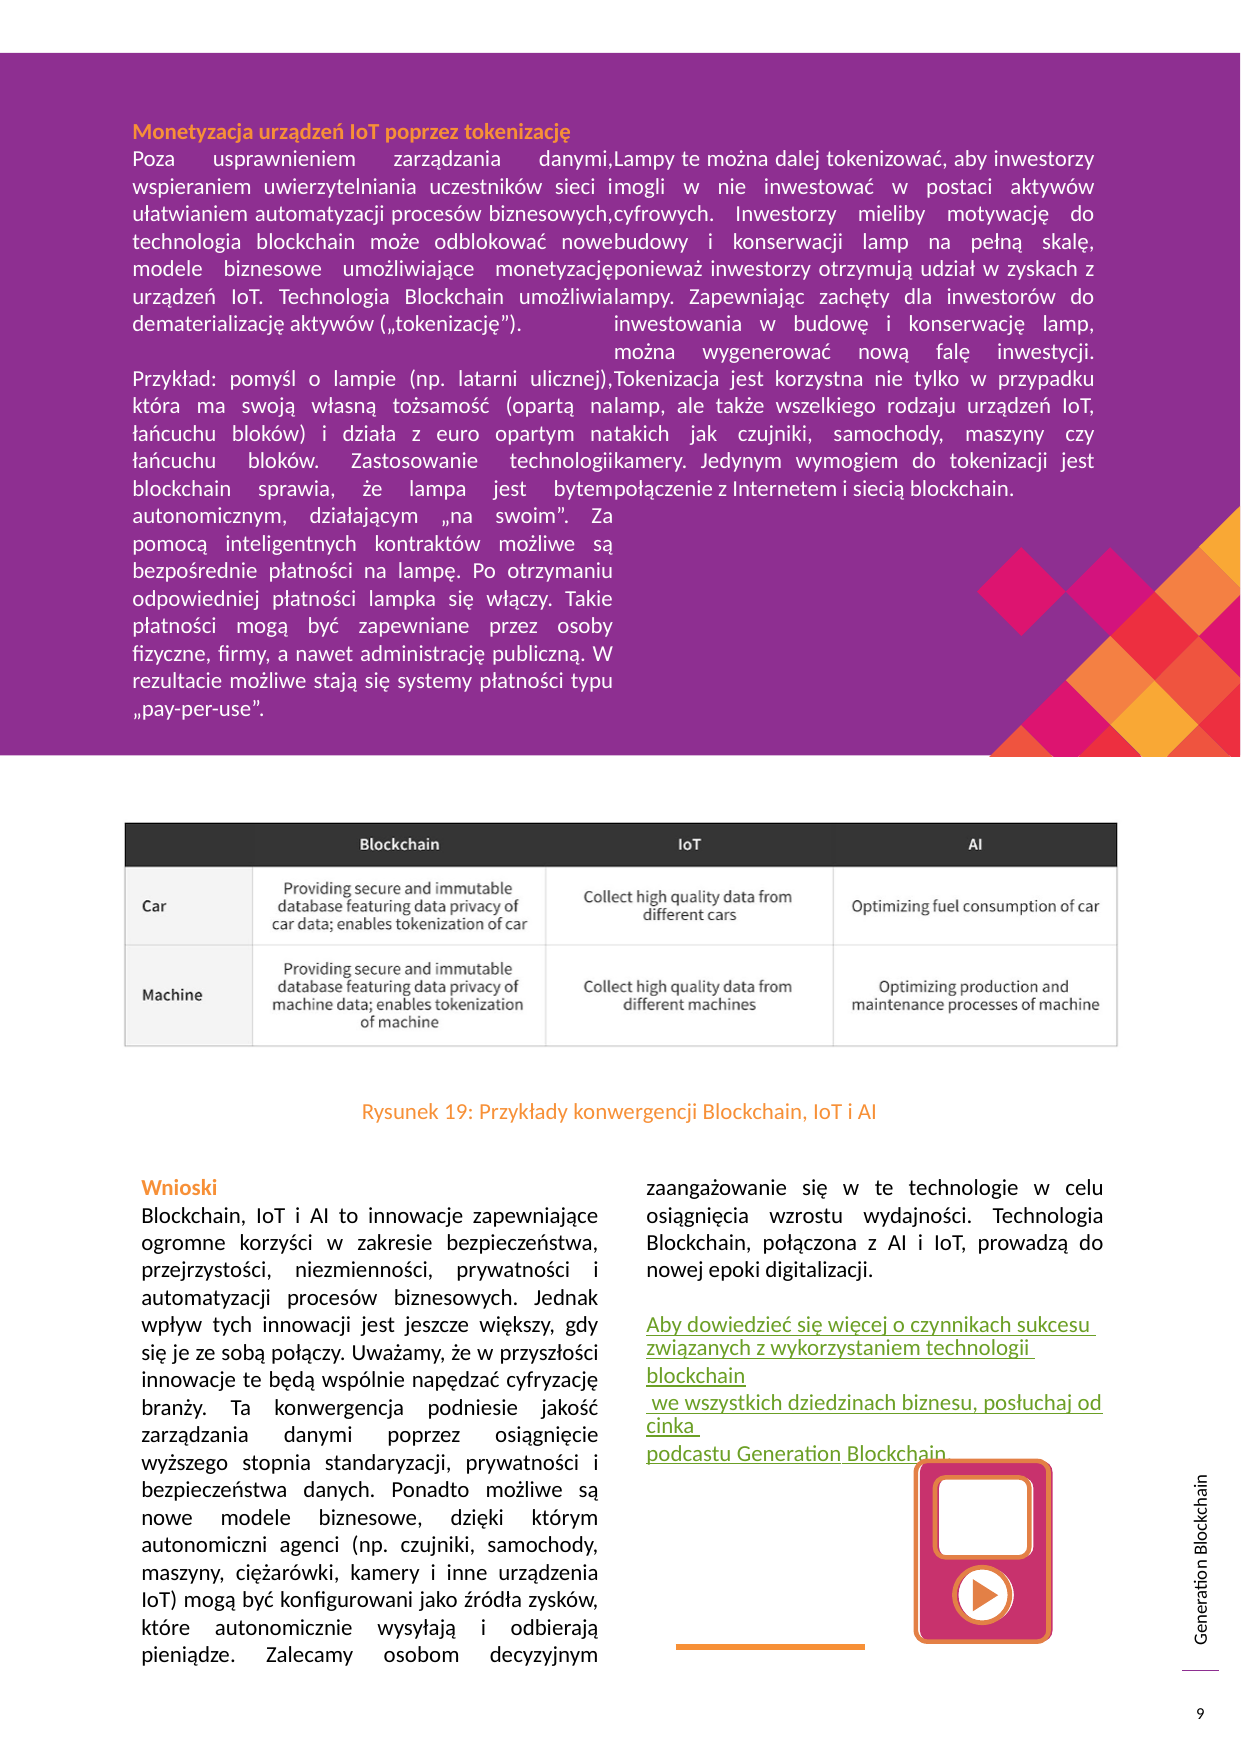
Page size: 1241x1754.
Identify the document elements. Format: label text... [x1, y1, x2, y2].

picture [78, 767, 1162, 1116]
slide_number 9 [1169, 1674, 1231, 1751]
text_box Wnioski Blockchain, IoT i AI to innowacje zapewniające ogromne korzyści w zakresie bezpieczeństwa, przejrzystości, niezmienności, prywatności i automatyzacji procesów biznesowych. Jednak wpływ tych innowacji jest jeszcze większy, gdy się je ze sobą połączy. Uważamy, że w przyszłości innowacje te będą wspólnie napędzać cyfryzację branży. Ta konwergencja podniesie jakość zarządzania danymi poprzez osiągnięcie wyższego stopnia standaryzacji, prywatności i bezpieczeństwa danych. Ponadto możliwe są nowe modele biznesowe, dzięki którym autonomiczni agenci (np. czujniki, samochody, maszyny, ciężarówki, kamery i inne urządzenia IoT) mogą być konfigurowani jako źródła zysków, które autonomicznie wysyłają i odbierają pieniądze. Zalecamy osobom decyzyjnym zaangażowanie się w te technologie w celu osiągnięcia wzrostu wydajności. Technologia Blockchain, połączona z AI i IoT, prowadzą do nowej epoki digitalizacji. Aby dowiedzieć się więcej o czynnikach sukcesu związanych z wykorzystaniem technologii blockchain we wszystkich dziedzinach biznesu, posłuchaj odcinka podcastu Generation Blockchain. [126, 1165, 1120, 1697]
text_box Rysunek 19: Przykłady konwergencji Blockchain, IoT i AI [124, 1116, 1116, 1132]
list Monetyzacja urządzeń IoT poprzez tokenizację Poza usprawnieniem zarządzania danymi, wspieraniem uwierzytelniania uczestników sieci i ułatwianiem automatyzacji procesów biznesowych, technologia blockchain może odblokować nowe modele biznesowe umożliwiające monetyzację urządzeń IoT. Technologia Blockchain umożliwia dematerializację aktywów („tokenizację”). Przykład: pomyśl o lampie (np. latarni ulicznej), która ma swoją własną tożsamość (opartą na łańcuchu bloków) i działa z euro opartym na łańcuchu bloków. Zastosowanie technologii blockchain sprawia, że lampa jest bytem autonomicznym, działającym „na swoim”. Za pomocą inteligentnych kontraktów możliwe są bezpośrednie płatności na lampę. Po otrzymaniu odpowiedniej płatności lampka się włączy. Takie płatności mogą być zapewniane przez osoby fizyczne, firmy, a nawet administrację publiczną. W rezultacie możliwe stają się systemy płatności typu „pay-per-use”. Lampy te można dalej tokenizować, aby inwestorzy mogli w nie inwestować w postaci aktywów cyfrowych. Inwestorzy mieliby motywację do budowy i konserwacji lamp na pełną skalę, ponieważ inwestorzy otrzymują udział w zyskach z lampy. Zapewniając zachęty dla inwestorów do inwestowania w budowę i konserwację lamp, można wygenerować nową falę inwestycji. Tokenizacja jest korzystna nie tylko w przypadku lamp, ale także wszelkiego rodzaju urządzeń IoT, takich jak czujniki, samochody, maszyny czy kamery. Jedynym wymogiem do tokenizacji jest połączenie z Internetem i siecią blockchain. [117, 109, 1111, 737]
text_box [989, 504, 1241, 780]
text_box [913, 1458, 1053, 1644]
